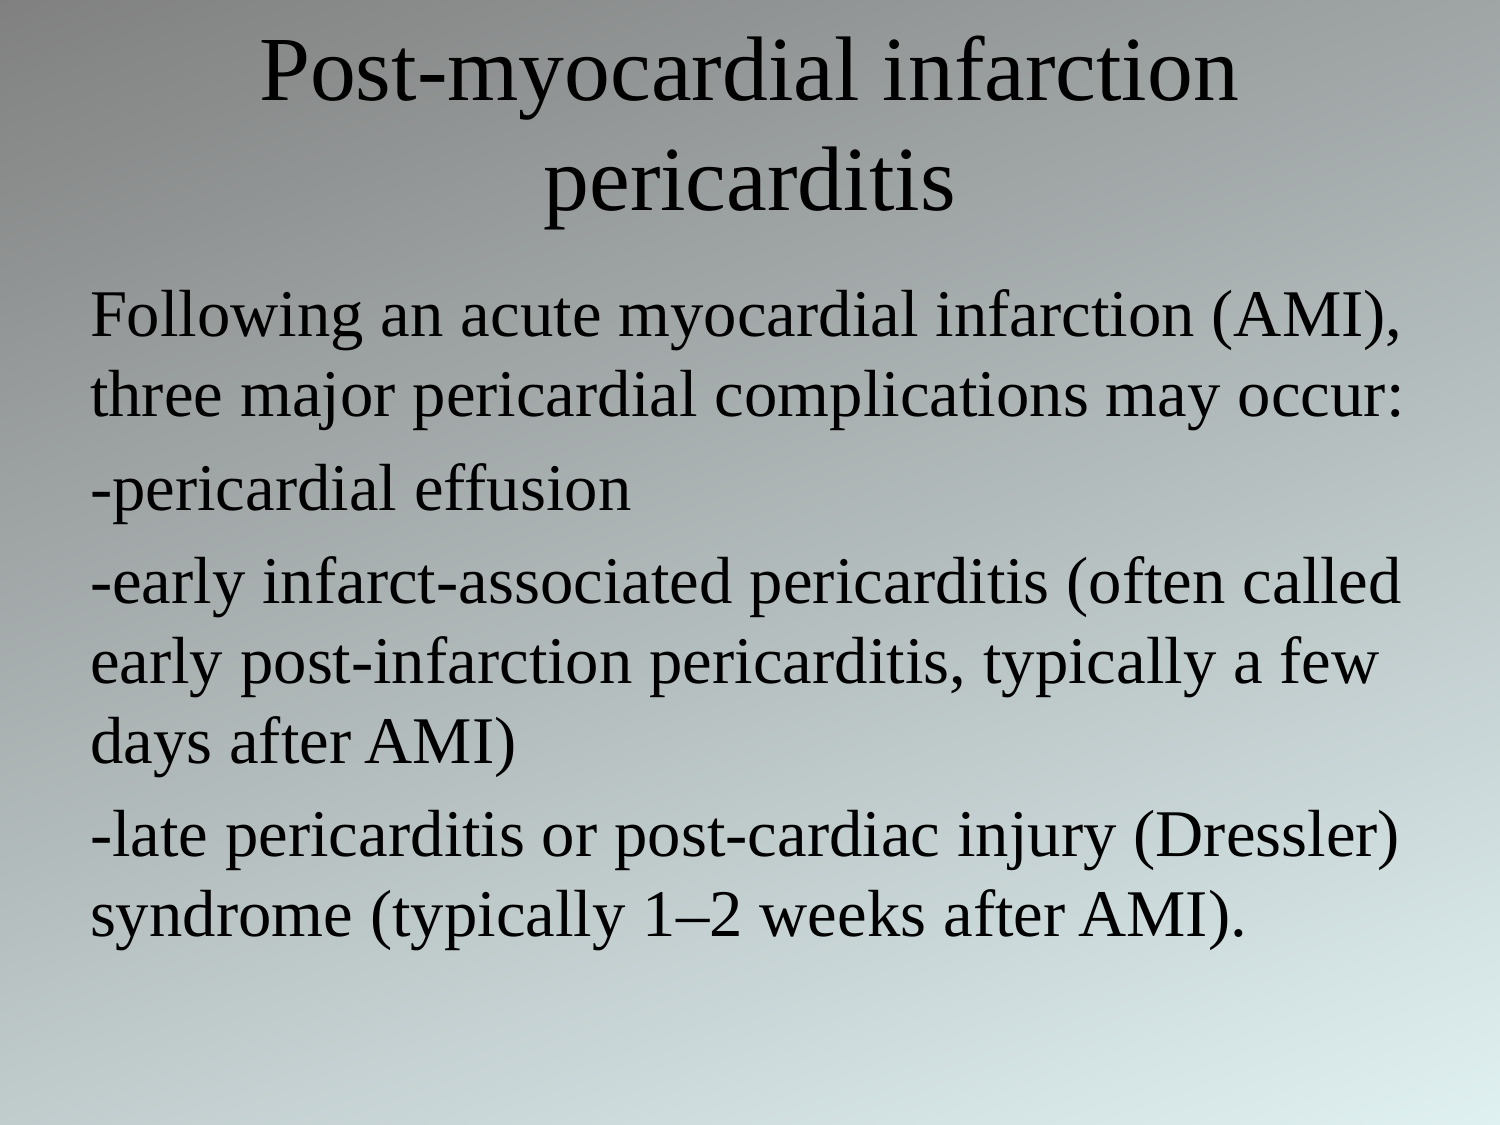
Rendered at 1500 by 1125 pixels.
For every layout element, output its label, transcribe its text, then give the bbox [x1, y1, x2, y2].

title Post-myocardial infarction pericarditis [75, 80, 1425, 262]
list Following an acute myocardial infarction (AMI), three major pericardial complications may occur: -pericardial effusion -early infarct-associated pericarditis (often called early post-infarction pericarditis, typically a few days after AMI) -late pericarditis or post-cardiac injury (Dressler) syndrome (typically 1–2 weeks after AMI). [75, 262, 1425, 1005]
